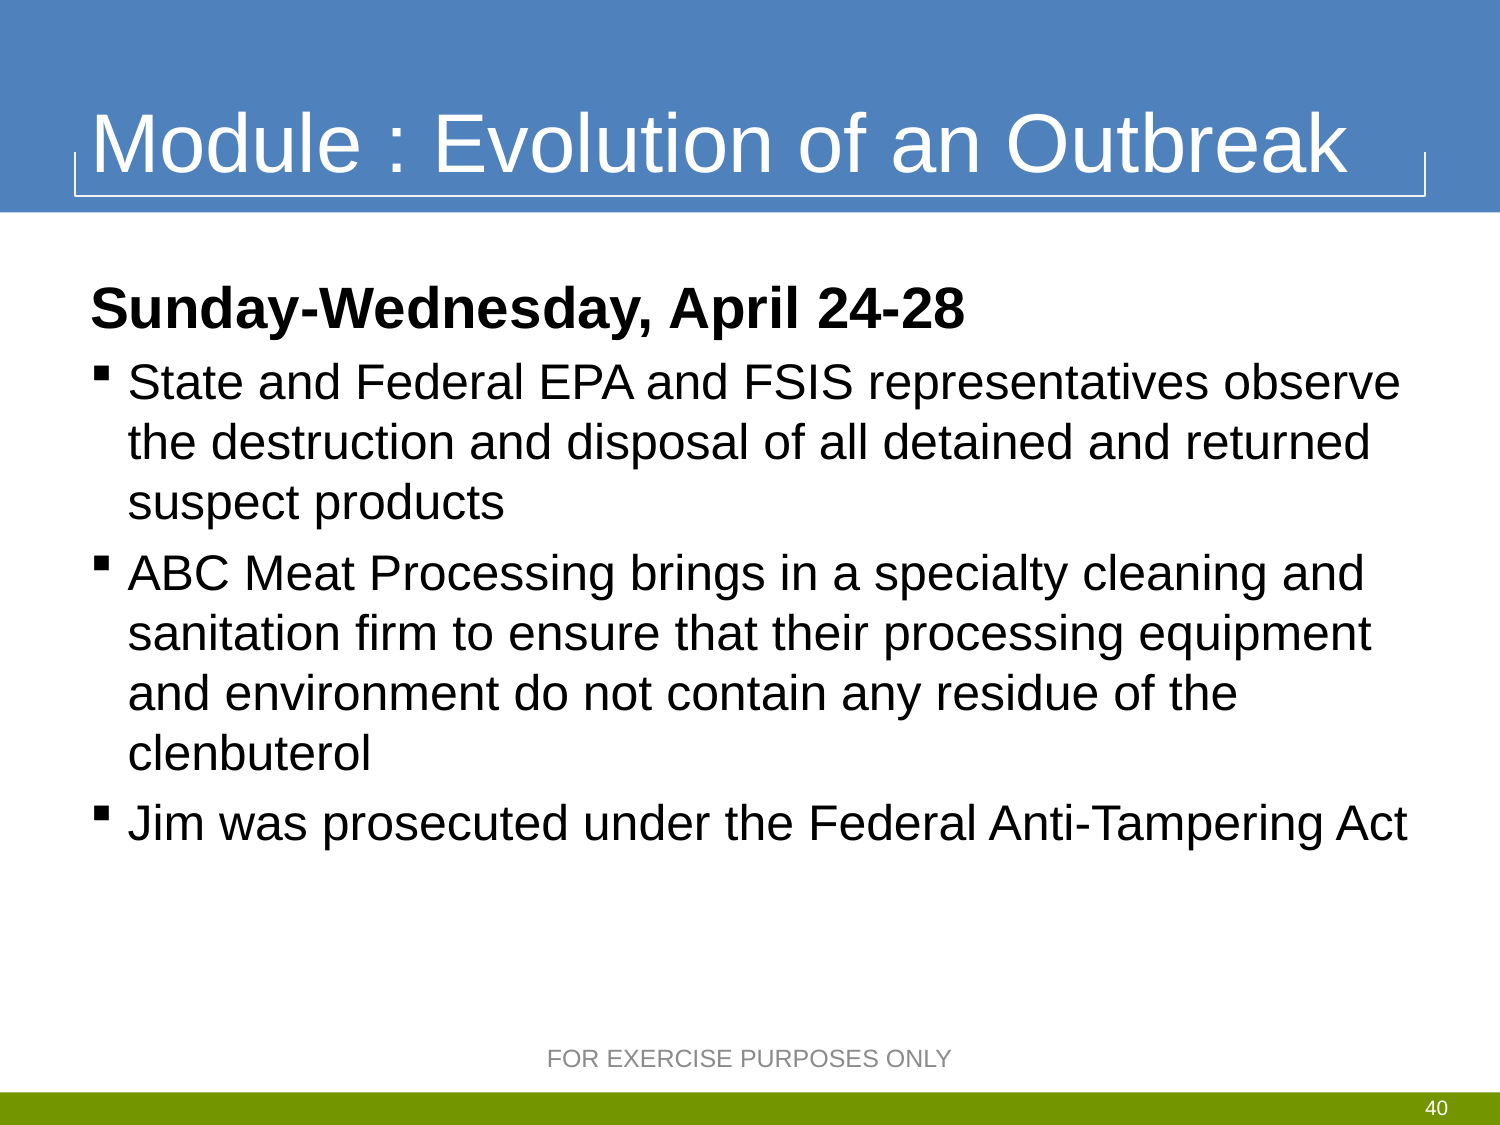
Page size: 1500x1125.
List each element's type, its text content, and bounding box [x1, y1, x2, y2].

footer FOR EXERCISE PURPOSES ONLY [512, 1042, 988, 1103]
list Sunday-Wednesday, April 24-28 State and Federal EPA and FSIS representatives observe the destruction and disposal of all detained and returned suspect products ABC Meat Processing brings in a specialty cleaning and sanitation firm to ensure that their processing equipment and environment do not contain any residue of the clenbuterol Jim was prosecuted under the Federal Anti-Tampering Act [74, 262, 1426, 1006]
title Module : Evolution of an Outbreak [74, 44, 1426, 233]
